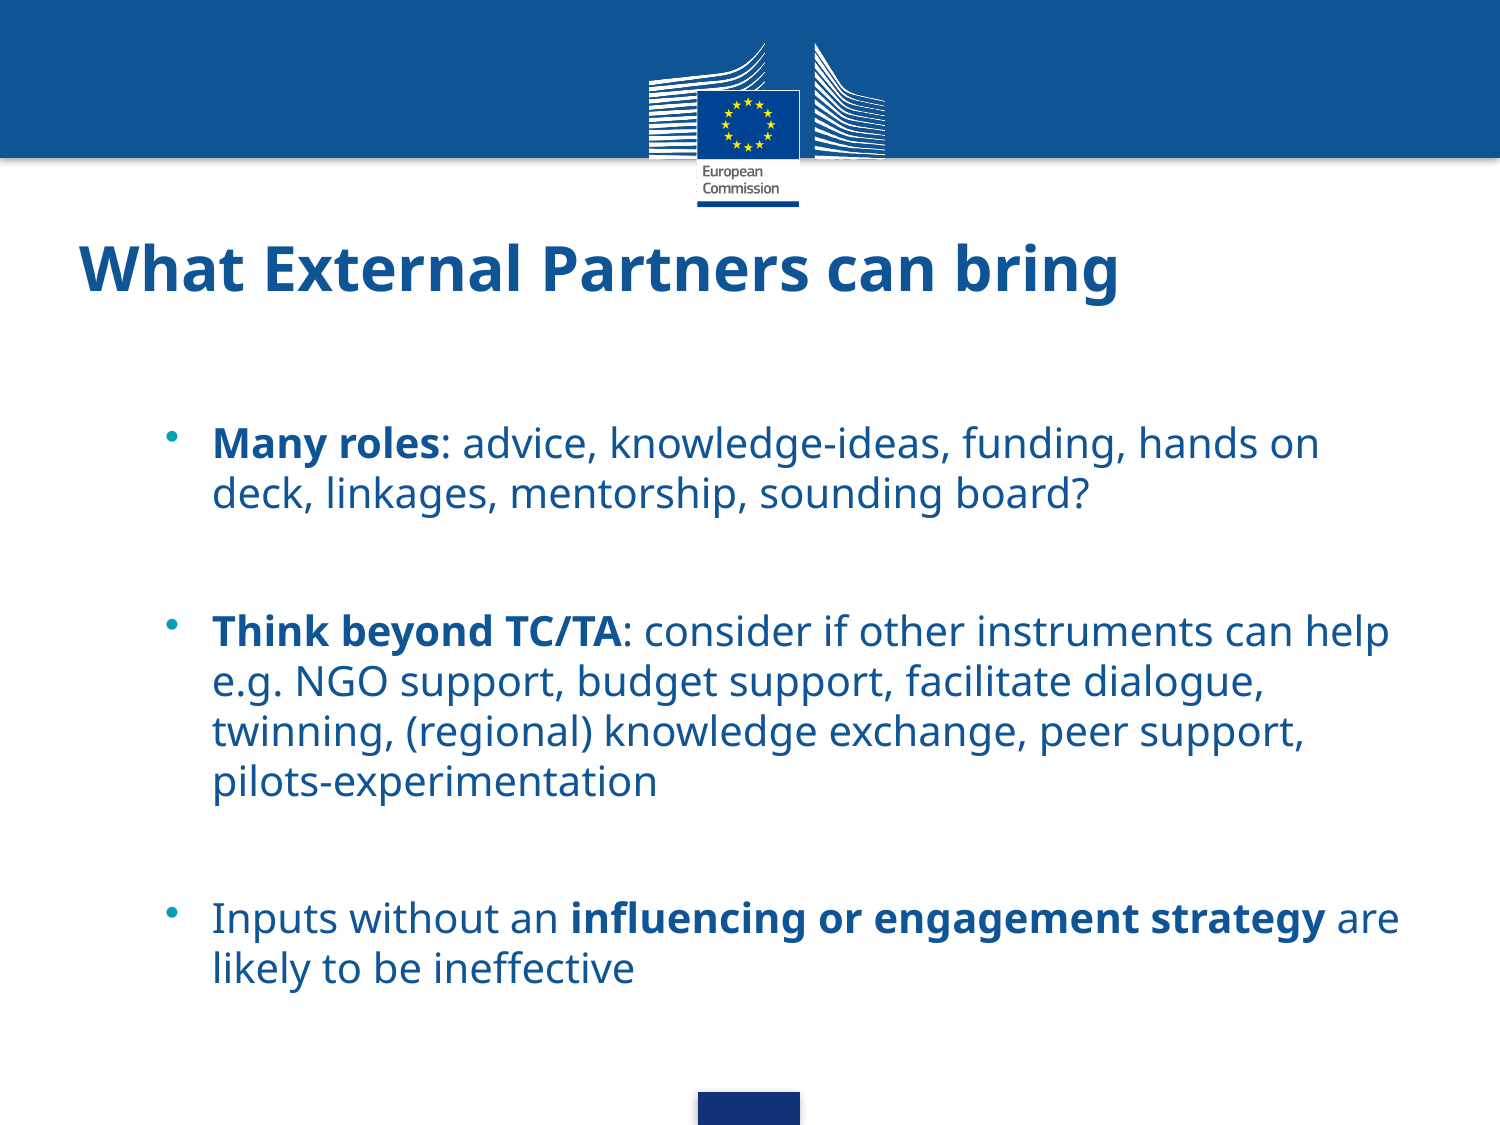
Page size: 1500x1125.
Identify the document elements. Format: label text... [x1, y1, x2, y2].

title What External Partners can bring [64, 219, 1415, 313]
picture [649, 42, 885, 208]
list Many roles: advice, knowledge-ideas, funding, hands on deck, linkages, mentorship, sounding board? Think beyond TC/TA: consider if other instruments can help e.g. NGO support, budget support, facilitate dialogue, twinning, (regional) knowledge exchange, peer support, pilots-experimentation Inputs without an influencing or engagement strategy are likely to be ineffective [75, 408, 1425, 1063]
